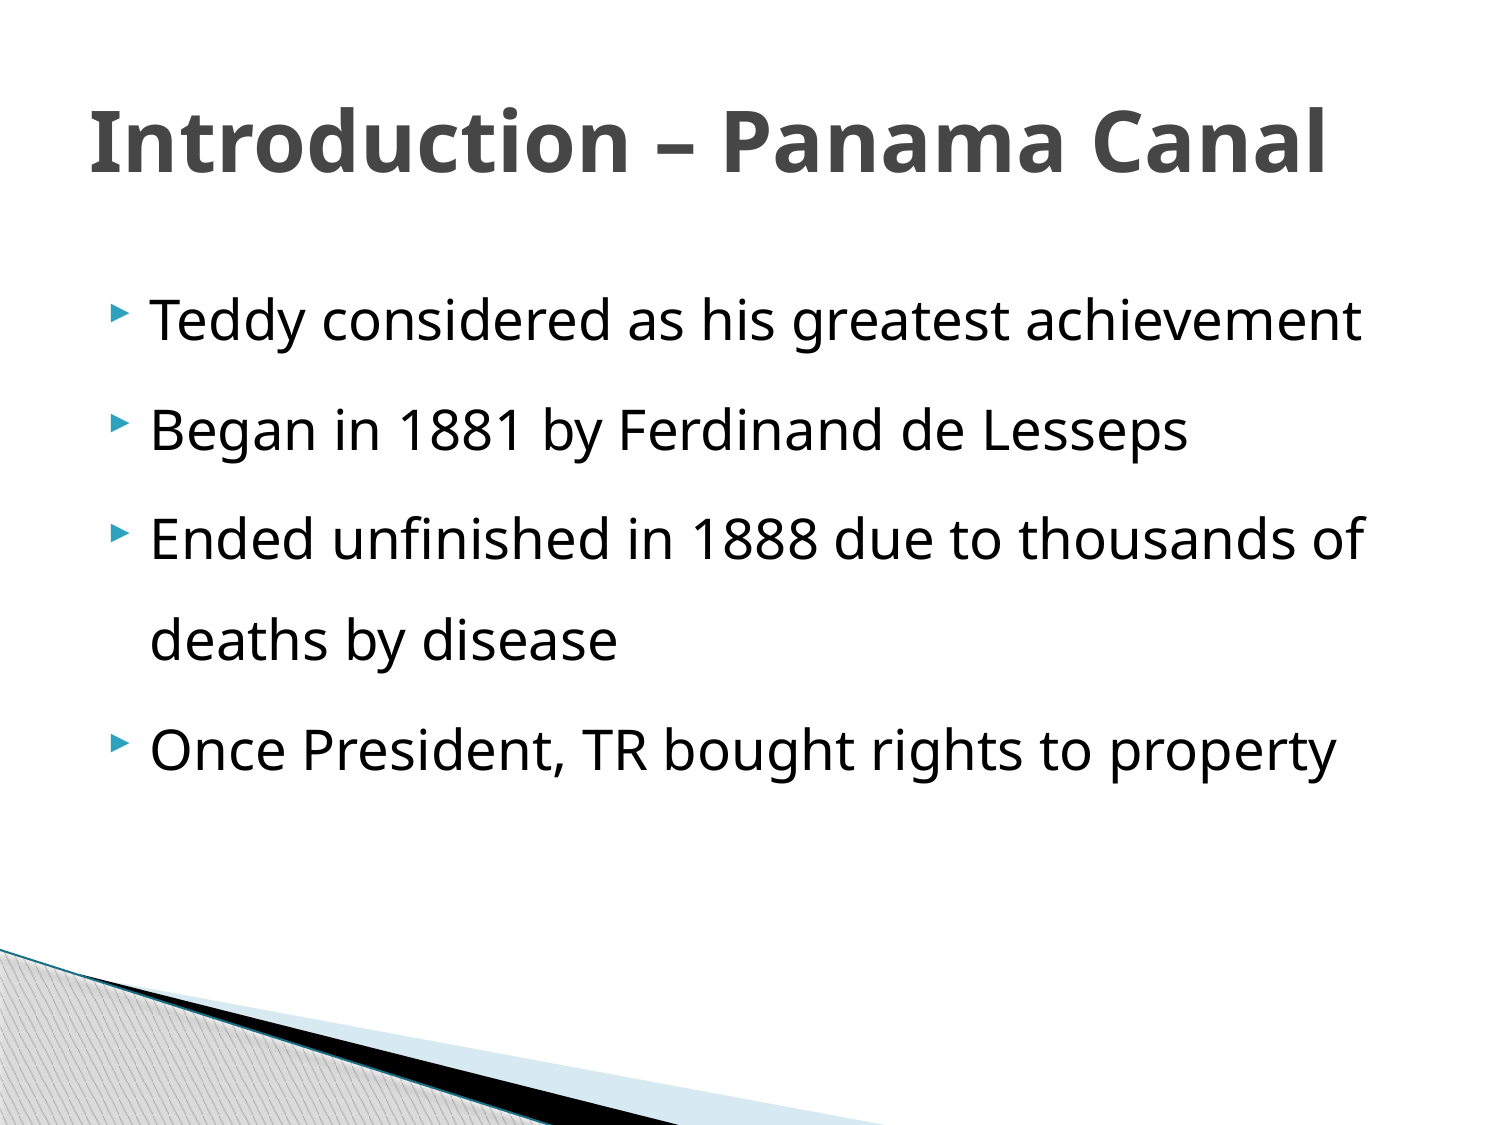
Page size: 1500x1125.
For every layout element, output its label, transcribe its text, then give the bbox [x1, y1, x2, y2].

list Teddy considered as his greatest achievement Began in 1881 by Ferdinand de Lesseps Ended unfinished in 1888 due to thousands of deaths by disease Once President, TR bought rights to property [75, 243, 1425, 986]
title Introduction – Panama Canal [75, 45, 1425, 233]
